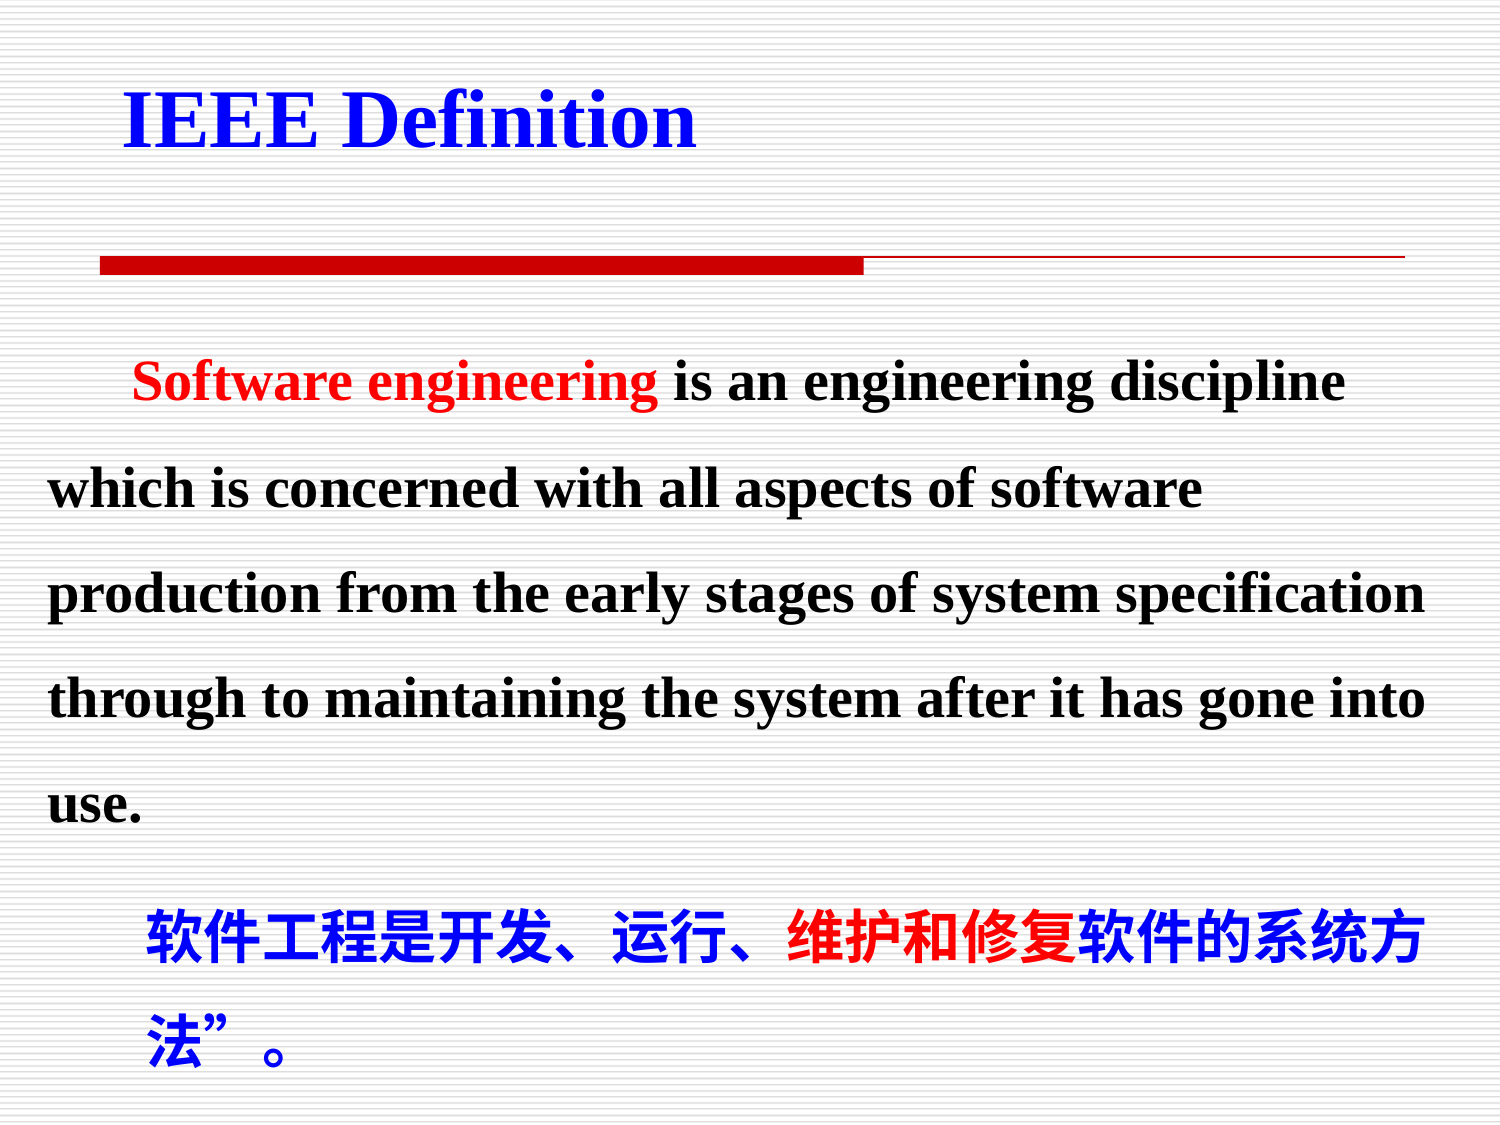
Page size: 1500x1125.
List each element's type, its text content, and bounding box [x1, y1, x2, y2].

picture [0, 0, 1500, 1125]
text_box Software engineering is an engineering discipline which is concerned with all aspects of software production from the early stages of system specification through to maintaining the system after it has gone into use. [32, 286, 1481, 842]
text_box 软件工程是开发、运行、维护和修复软件的系统方法”。 [56, 857, 1459, 1083]
text_box IEEE Definition [111, 60, 730, 169]
